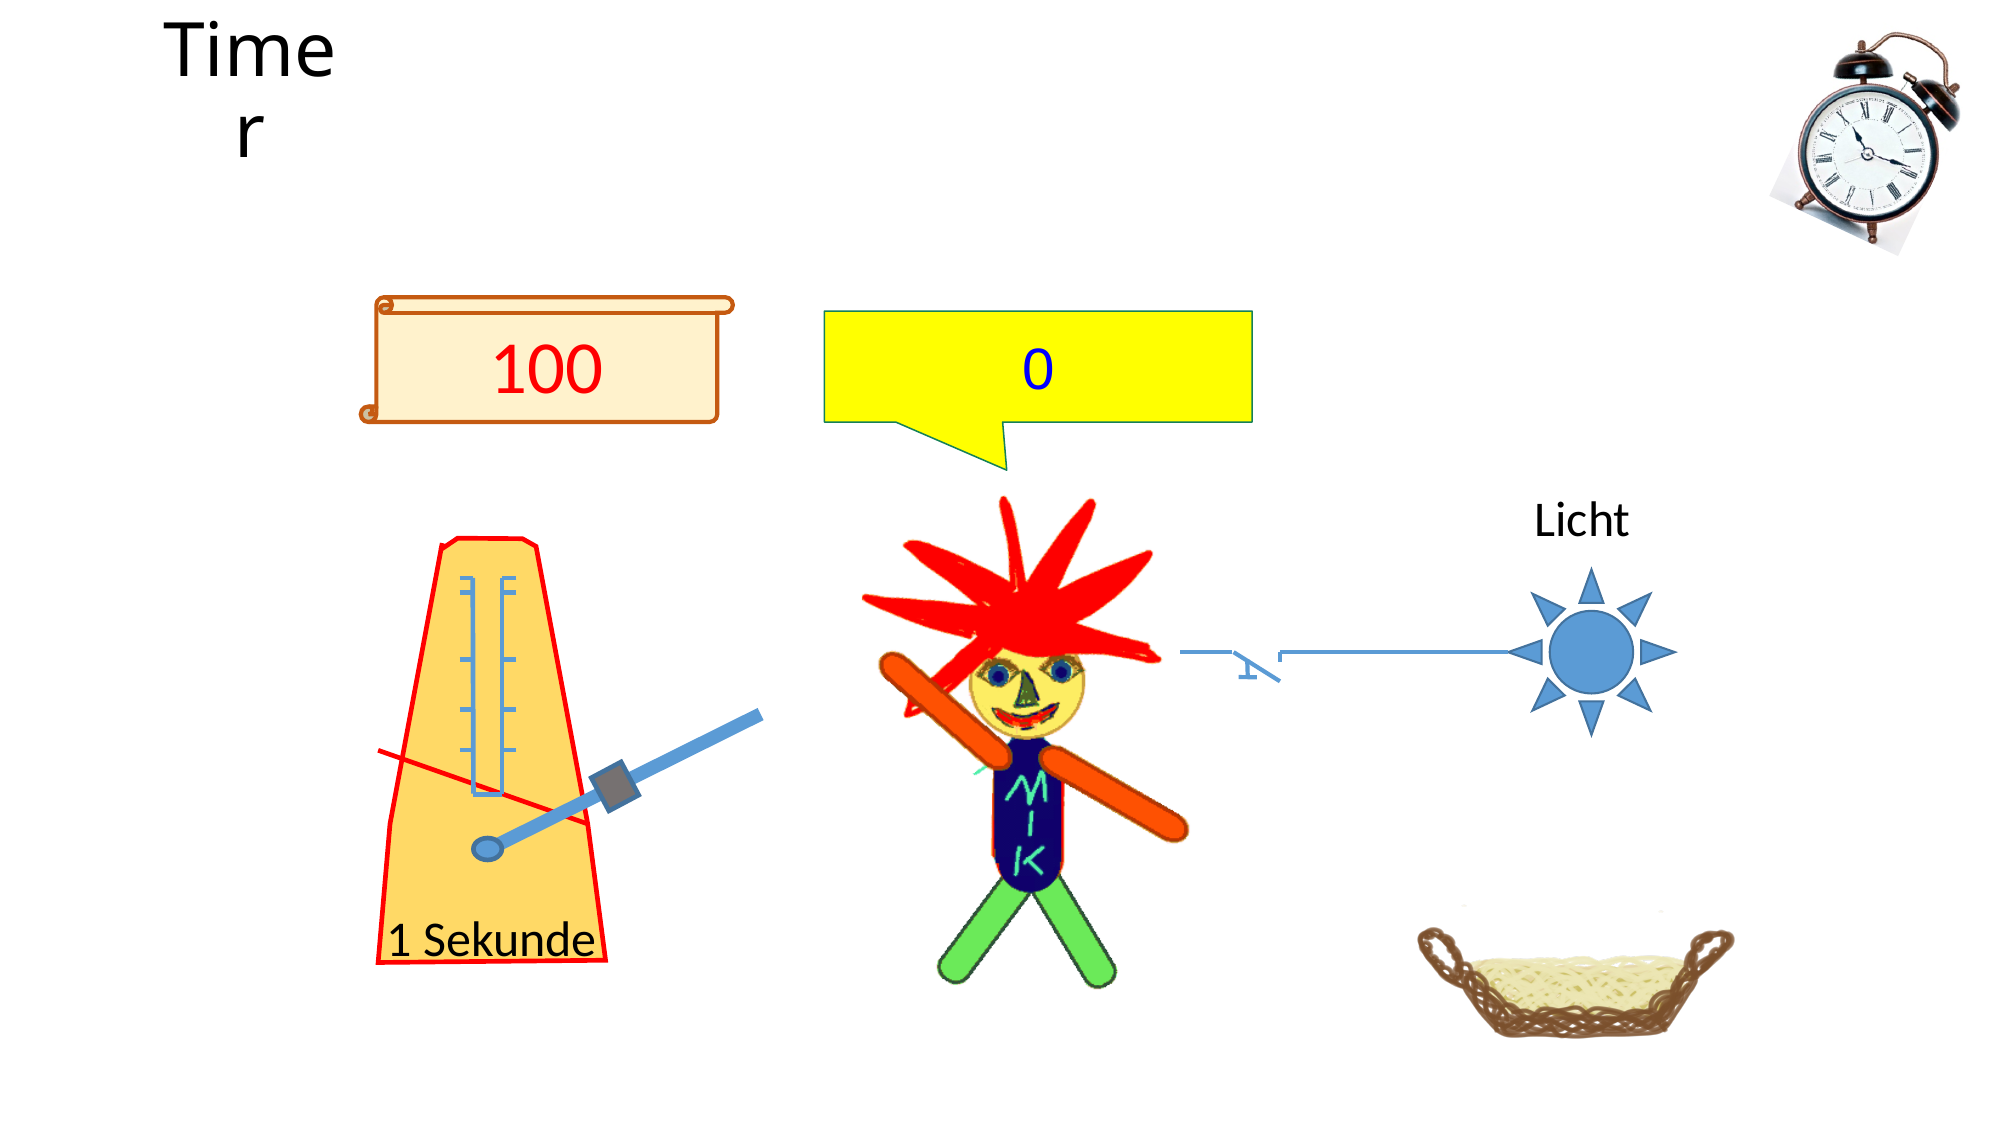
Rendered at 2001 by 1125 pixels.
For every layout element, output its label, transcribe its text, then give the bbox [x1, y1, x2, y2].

title Timer [139, 108, 361, 182]
text_box Licht [1519, 478, 1646, 554]
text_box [378, 538, 761, 963]
text_box 1 Sekunde [371, 898, 632, 974]
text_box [363, 408, 374, 420]
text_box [382, 306, 390, 311]
text_box 0 [824, 311, 1253, 471]
picture [1382, 892, 1770, 1107]
picture [1769, 0, 1990, 257]
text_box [1206, 569, 1675, 735]
text_box 100 [359, 296, 734, 424]
picture [840, 478, 1206, 1004]
